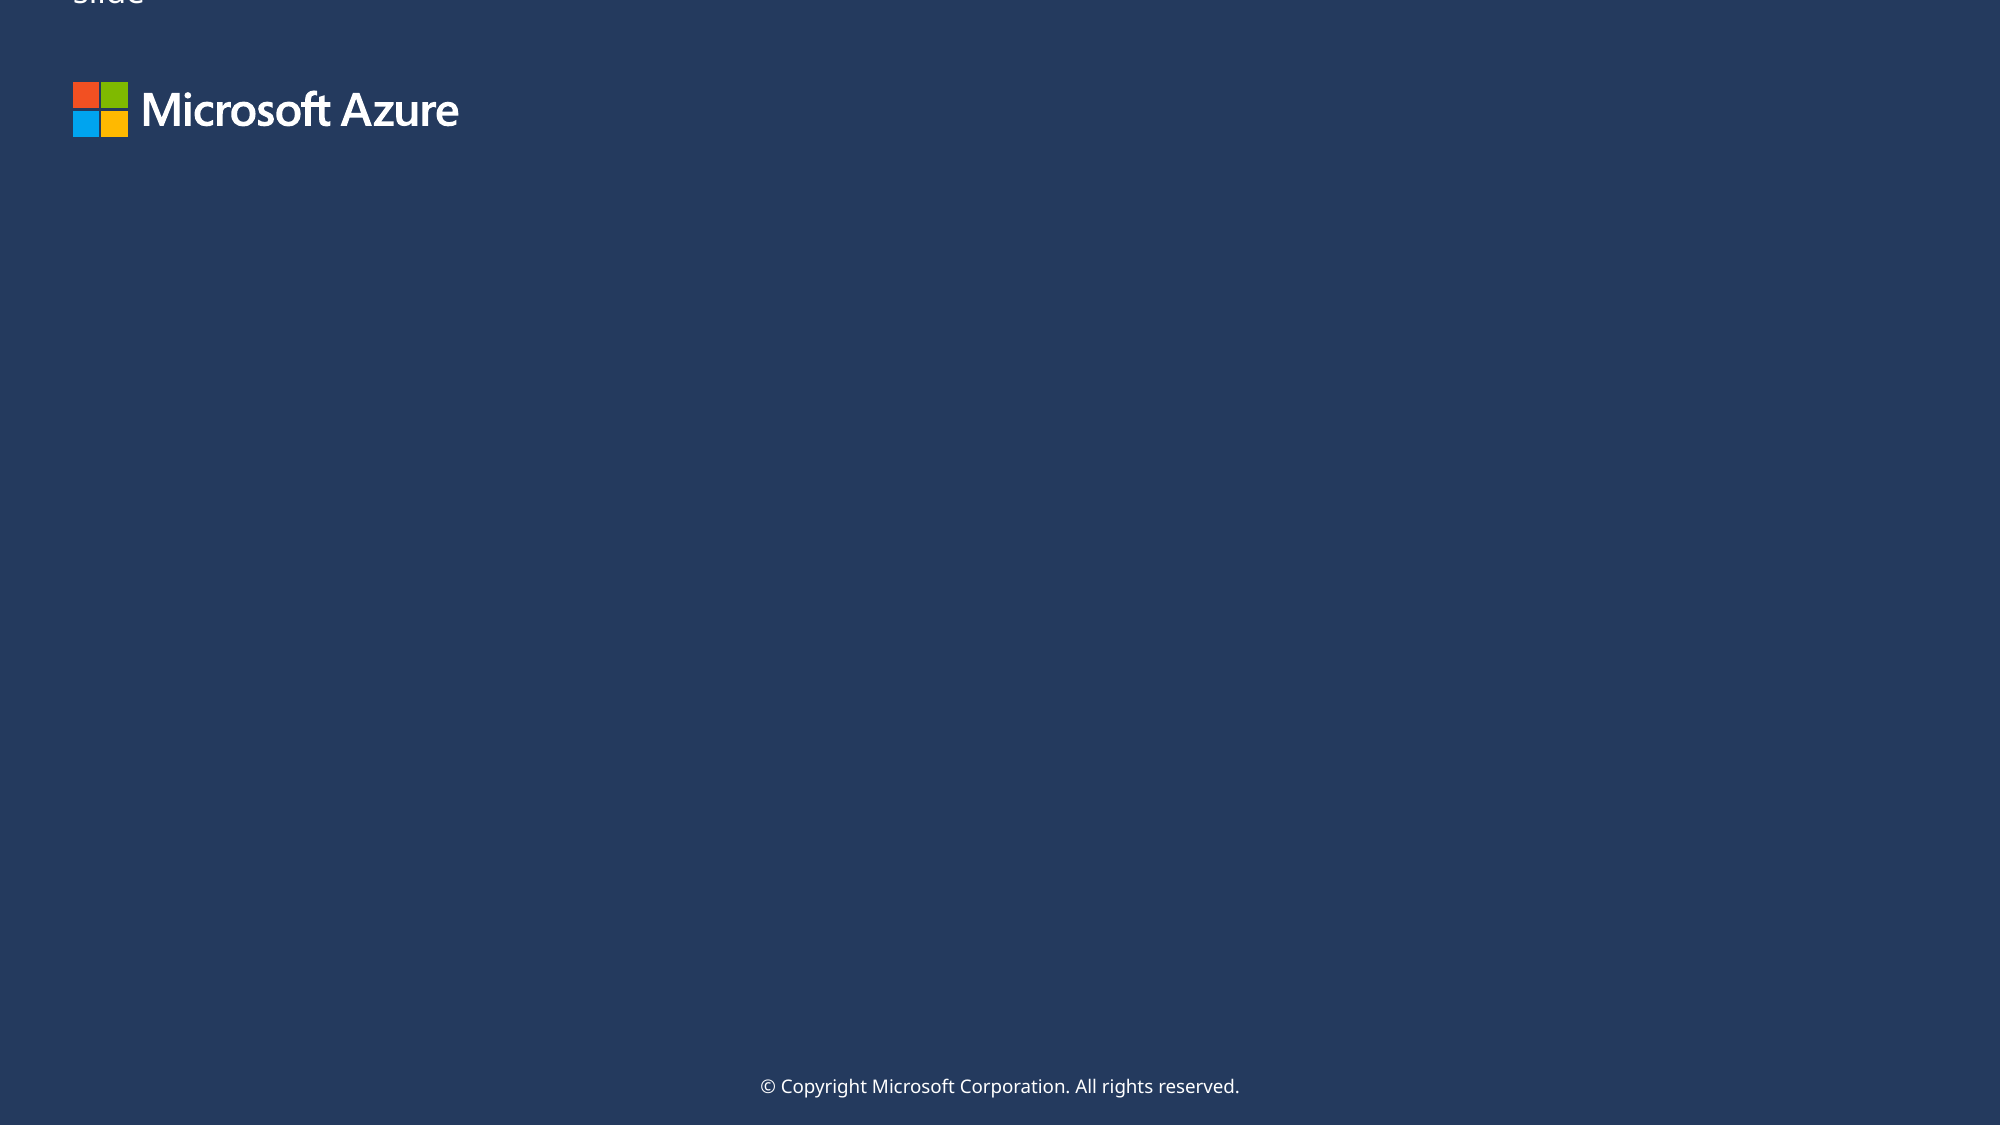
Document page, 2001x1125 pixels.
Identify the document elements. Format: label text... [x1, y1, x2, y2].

title Closing slide [42, 0, 291, 152]
